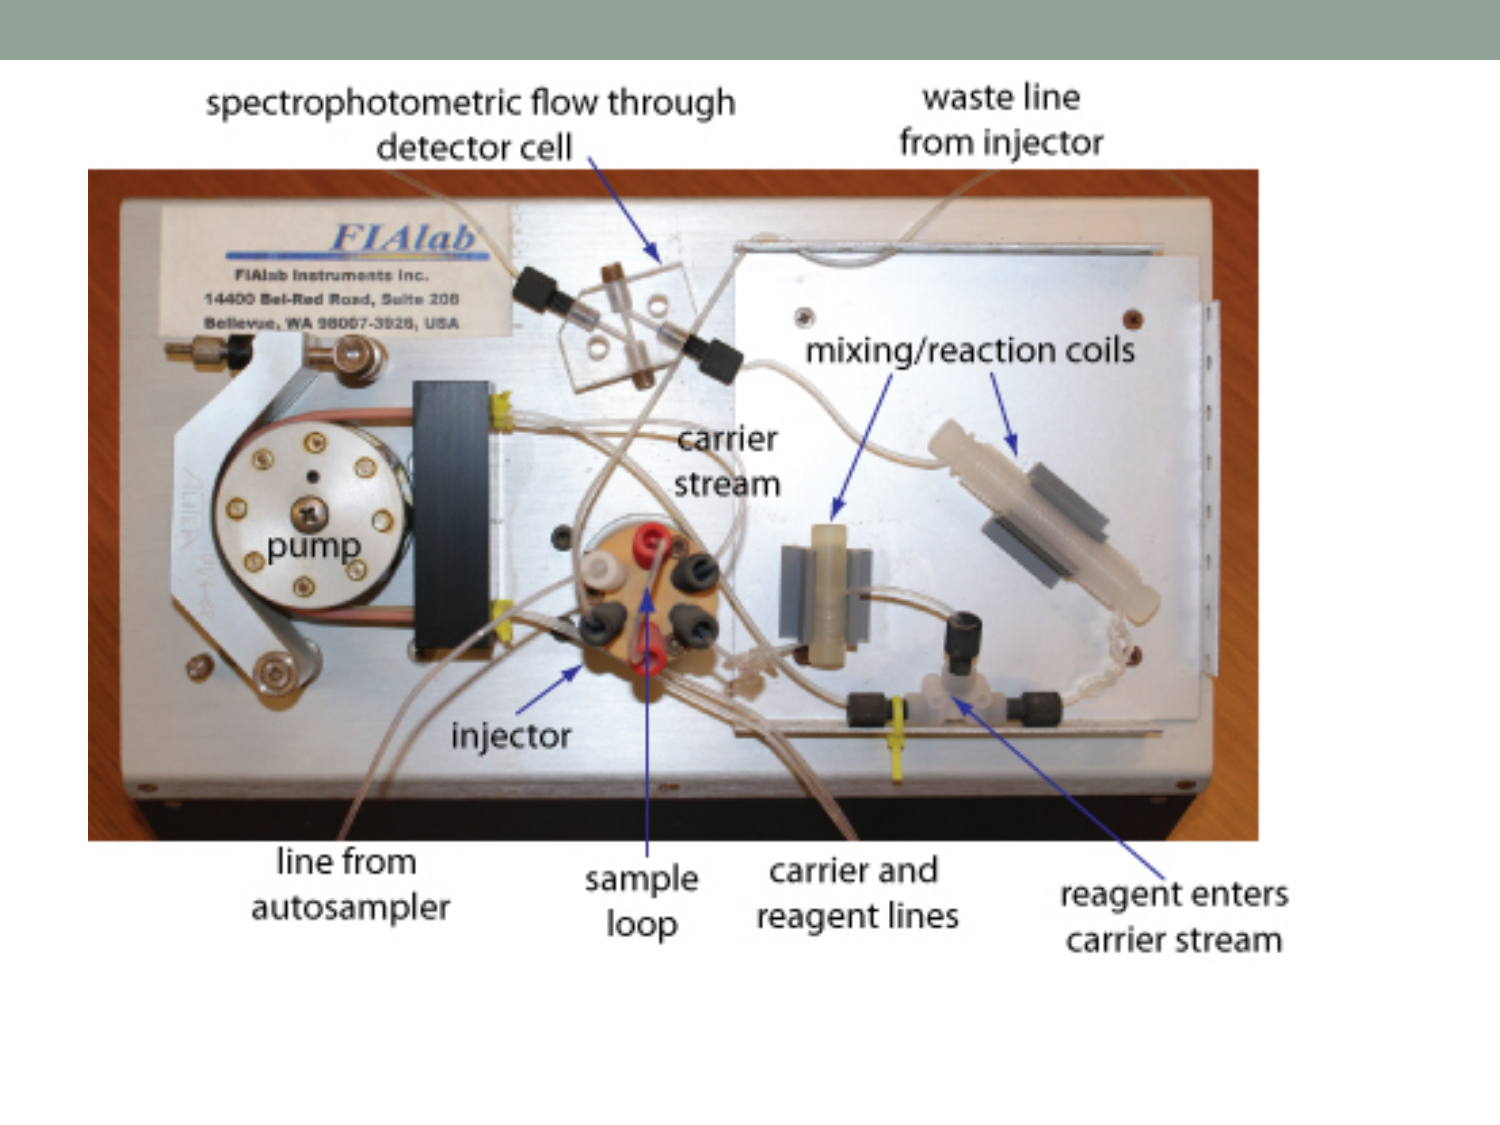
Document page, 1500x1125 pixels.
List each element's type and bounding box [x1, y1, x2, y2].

picture [88, 77, 1292, 965]
